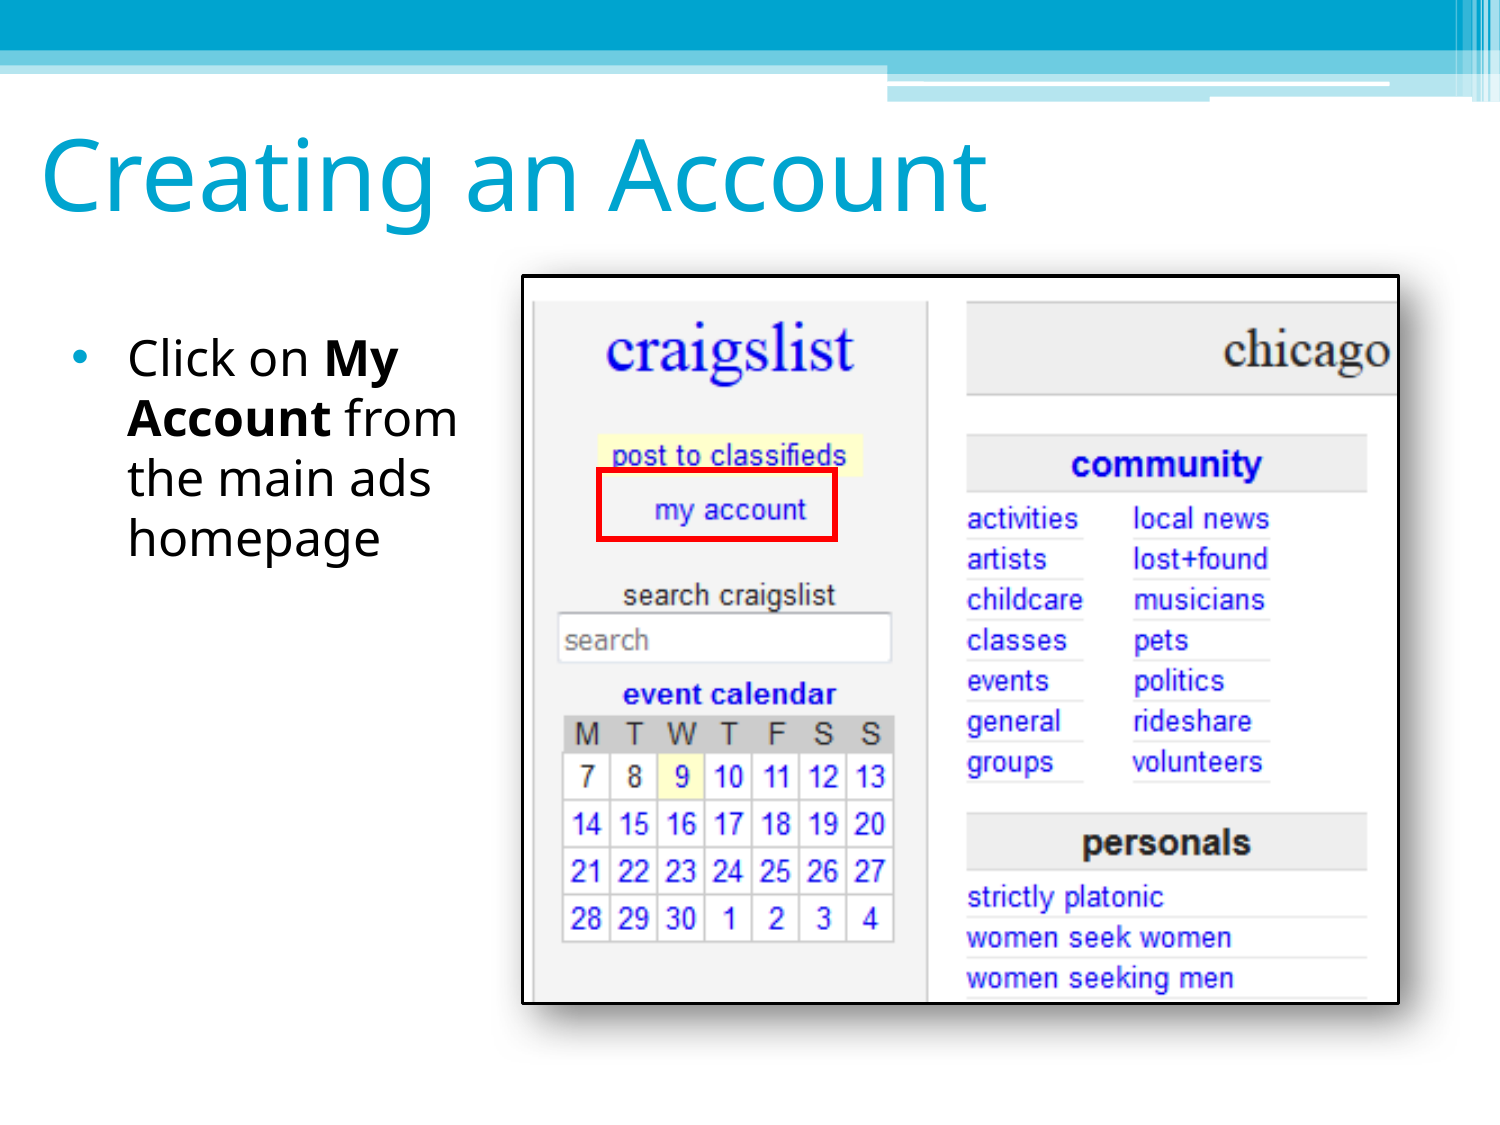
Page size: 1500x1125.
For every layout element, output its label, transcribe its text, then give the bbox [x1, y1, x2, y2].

title Creating an Account [24, 83, 1375, 259]
picture [524, 277, 1397, 1002]
text_box Click on My Account from the main ads homepage [56, 319, 486, 575]
